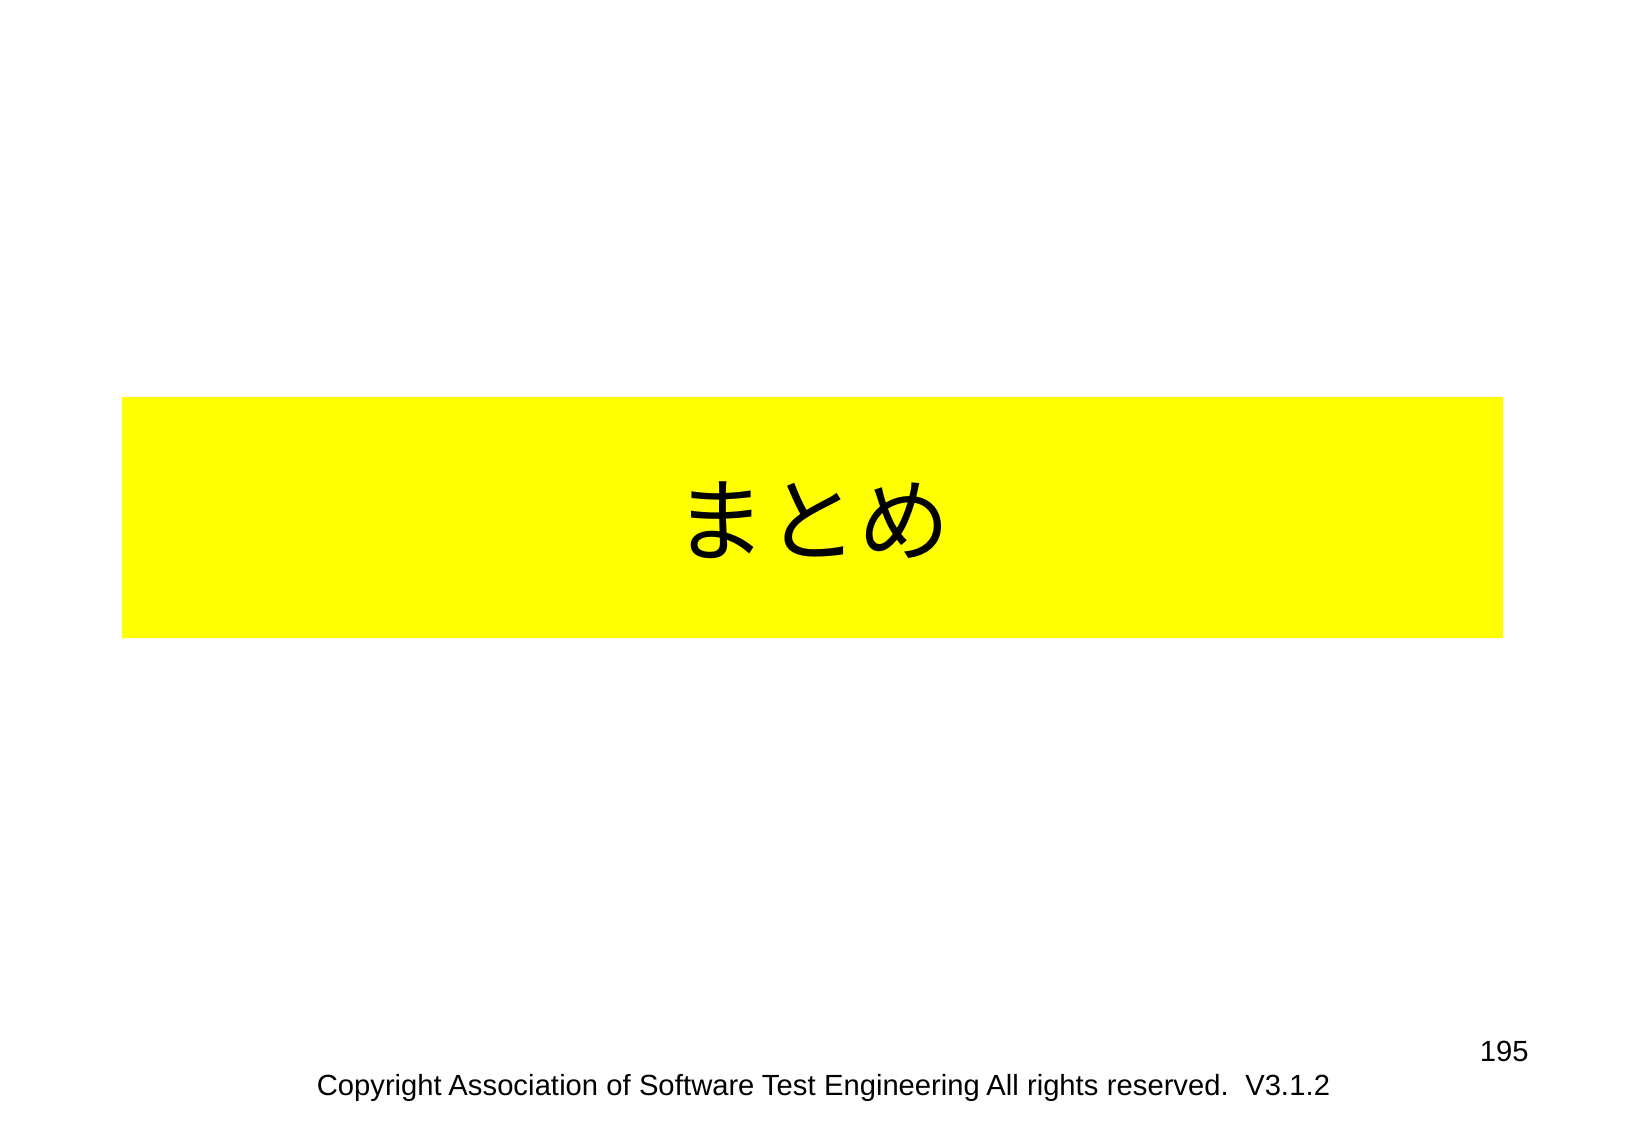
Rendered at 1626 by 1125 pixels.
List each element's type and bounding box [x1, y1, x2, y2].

slide_number [1164, 1024, 1544, 1103]
text_box [121, 397, 1504, 639]
footer [233, 1058, 1164, 1103]
